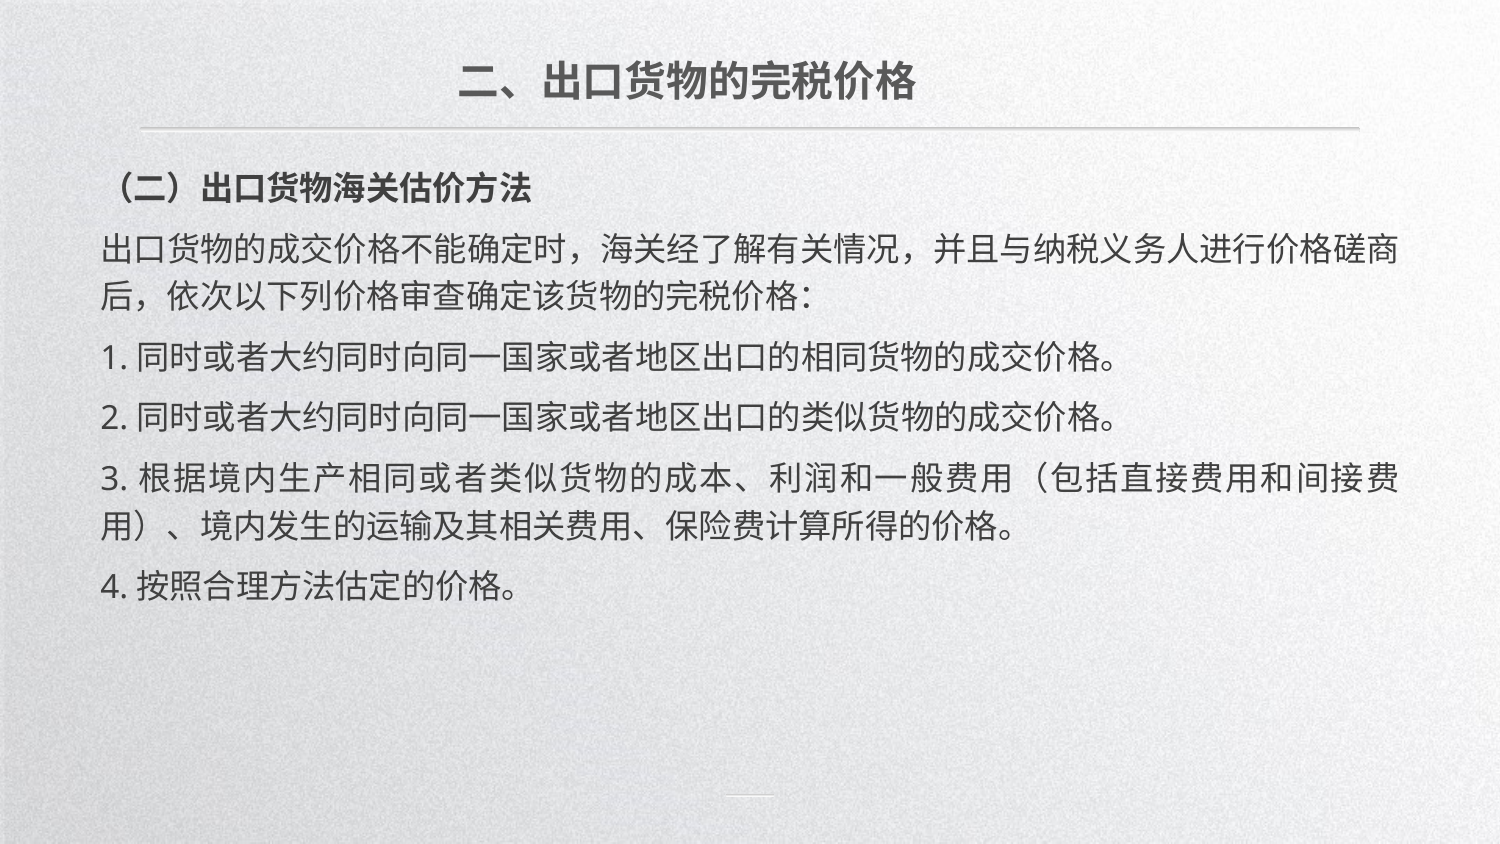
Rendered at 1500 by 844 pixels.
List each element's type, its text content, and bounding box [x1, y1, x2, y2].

text_box 二、出口货物的完税价格 [337, 49, 1038, 111]
text_box （二）出口货物海关估价方法 出口货物的成交价格不能确定时，海关经了解有关情况，并且与纳税义务人进行价格磋商后，依次以下列价格审查确定该货物的完税价格： 1.同时或者大约同时向同一国家或者地区出口的相同货物的成交价格。 2.同时或者大约同时向同一国家或者地区出口的类似货物的成交价格。 3.根据境内生产相同或者类似货物的成本、利润和一般费用（包括直接费用和间接费用）、境内发生的运输及其相关费用、保险费计算所得的价格。 4.按照合理方法估定的价格。 [100, 159, 1400, 666]
picture [0, 0, 1500, 844]
